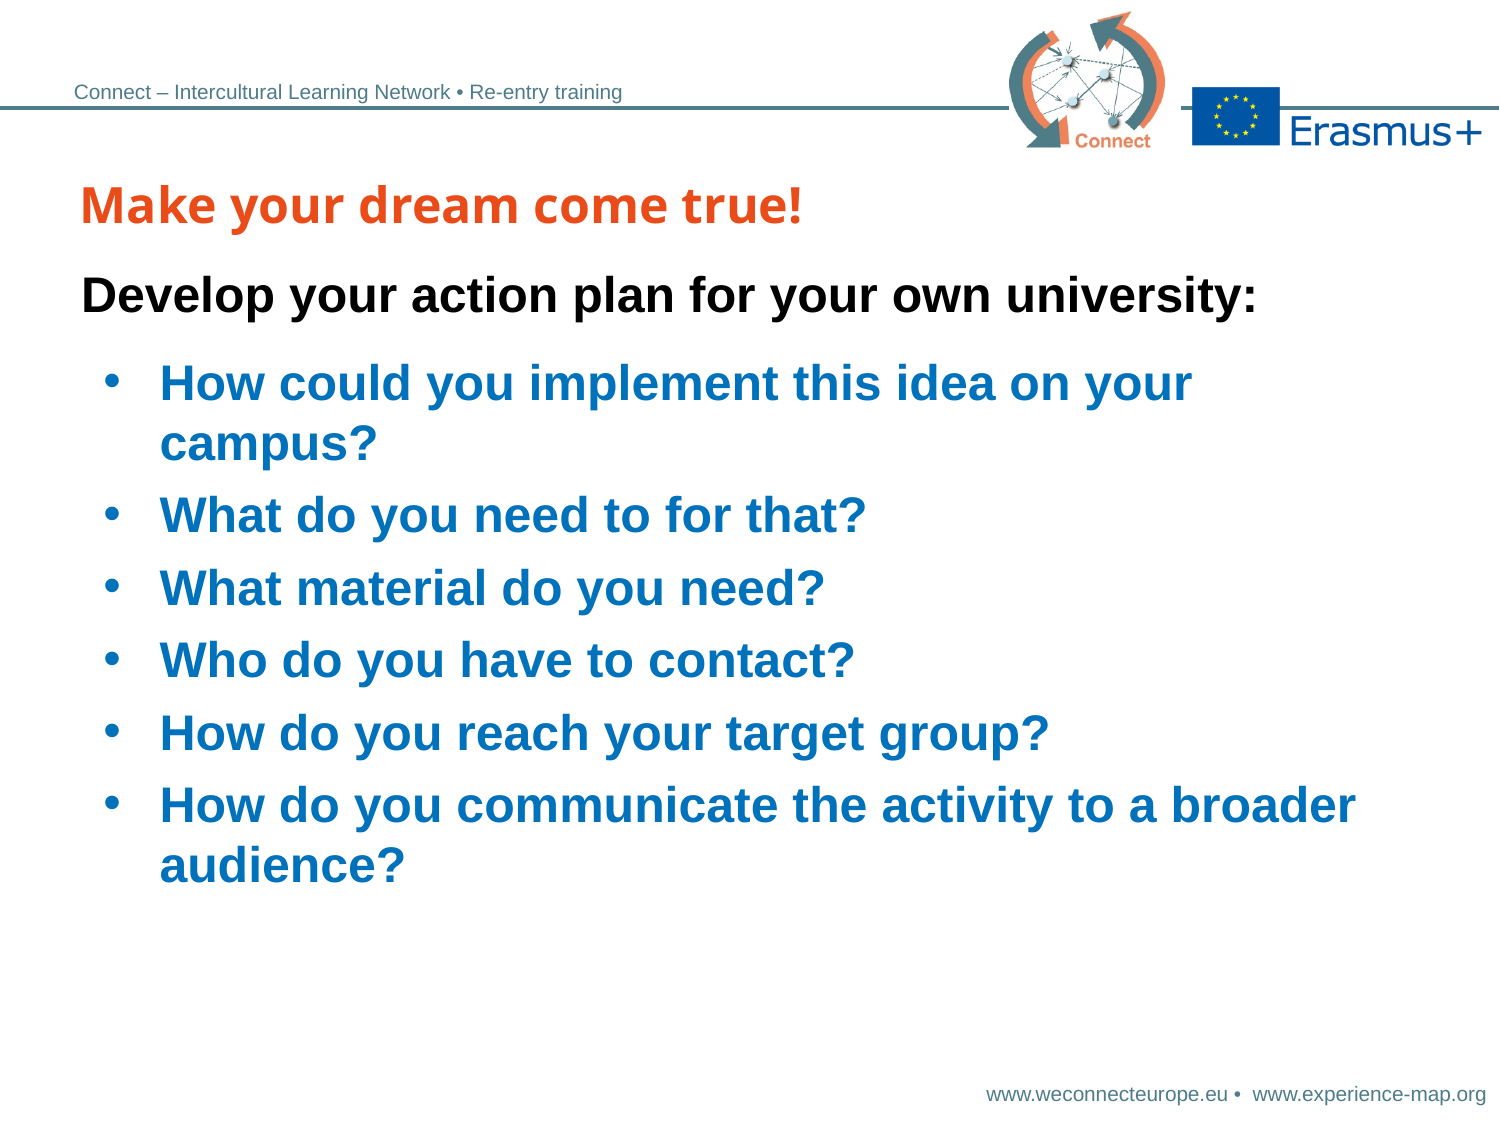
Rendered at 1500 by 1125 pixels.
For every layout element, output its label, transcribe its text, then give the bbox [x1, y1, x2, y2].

text_box Develop your action plan for your own university: [66, 255, 1435, 330]
text_box Make your dream come true! [64, 166, 1436, 241]
text_box How could you implement this idea on your campus? What do you need to for that? What material do you need? Who do you have to contact? How do you reach your target group? How do you communicate the activity to a broader audience? [88, 342, 1436, 901]
picture [1009, 11, 1498, 162]
